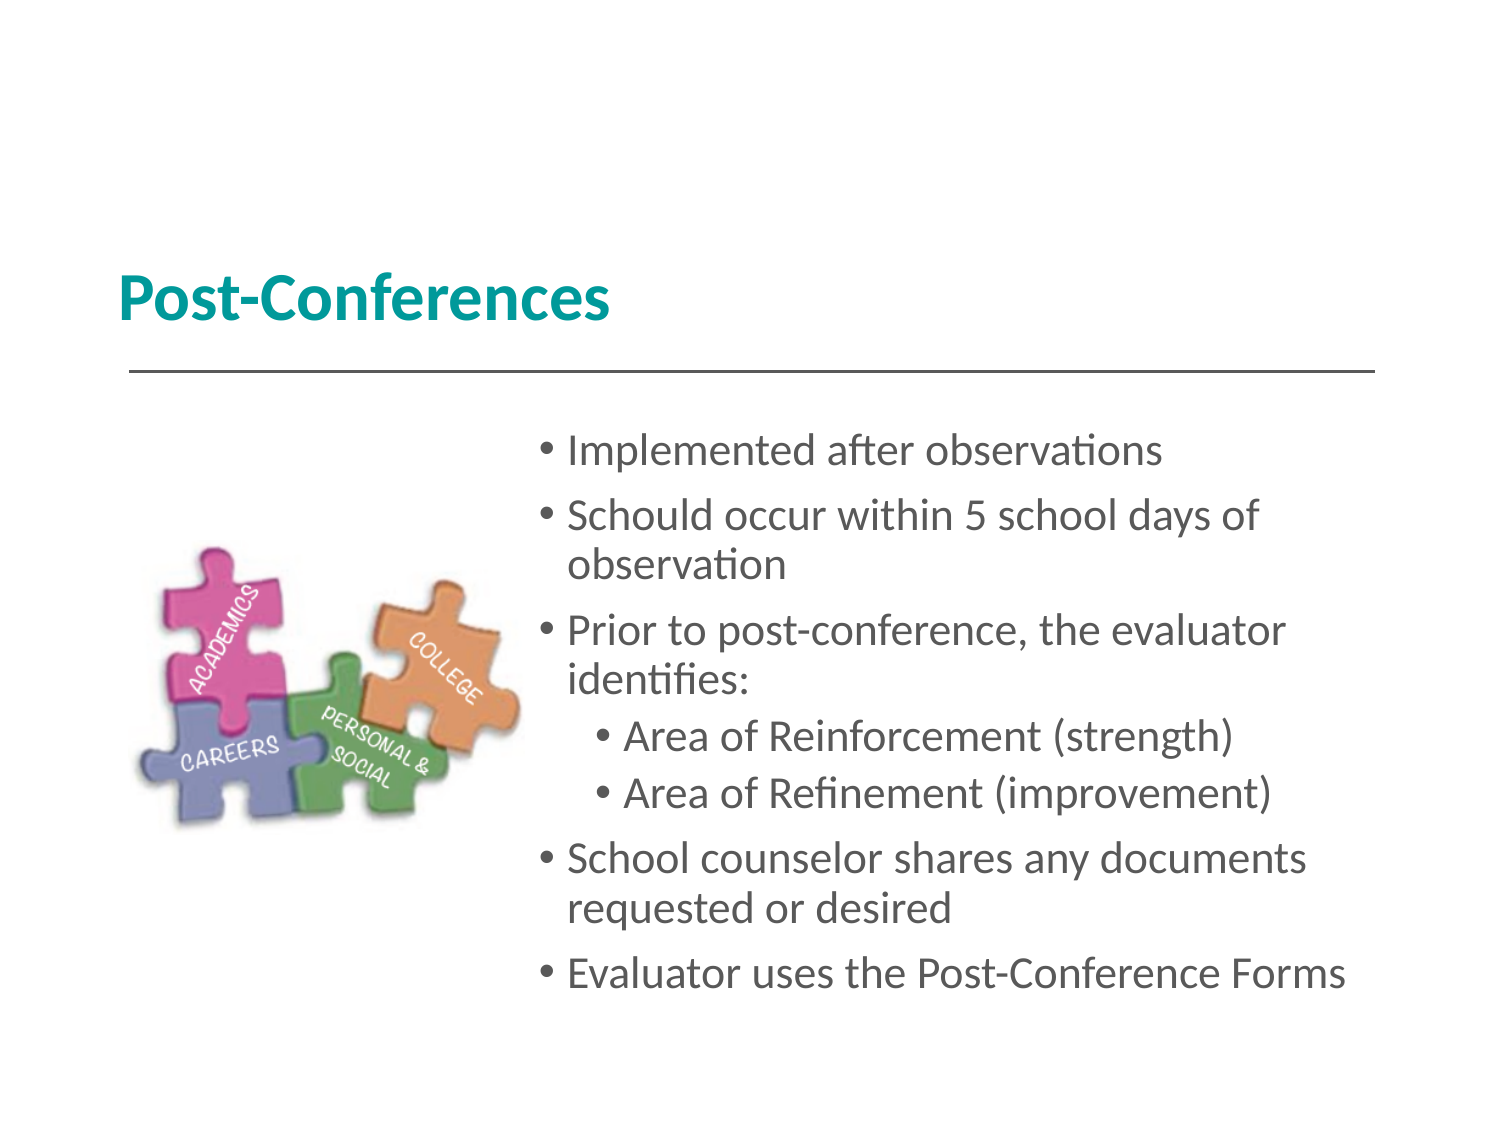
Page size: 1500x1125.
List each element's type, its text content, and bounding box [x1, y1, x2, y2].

title Post-Conferences [118, 160, 1421, 335]
list Implemented after observations Schould occur within 5 school days of observation Prior to post-conference, the evaluator identifies: Area of Reinforcement (strength) Area of Refinement (improvement) School counselor shares any documents requested or desired Evaluator uses the Post-Conference Forms [538, 425, 1463, 1091]
picture [128, 540, 525, 835]
